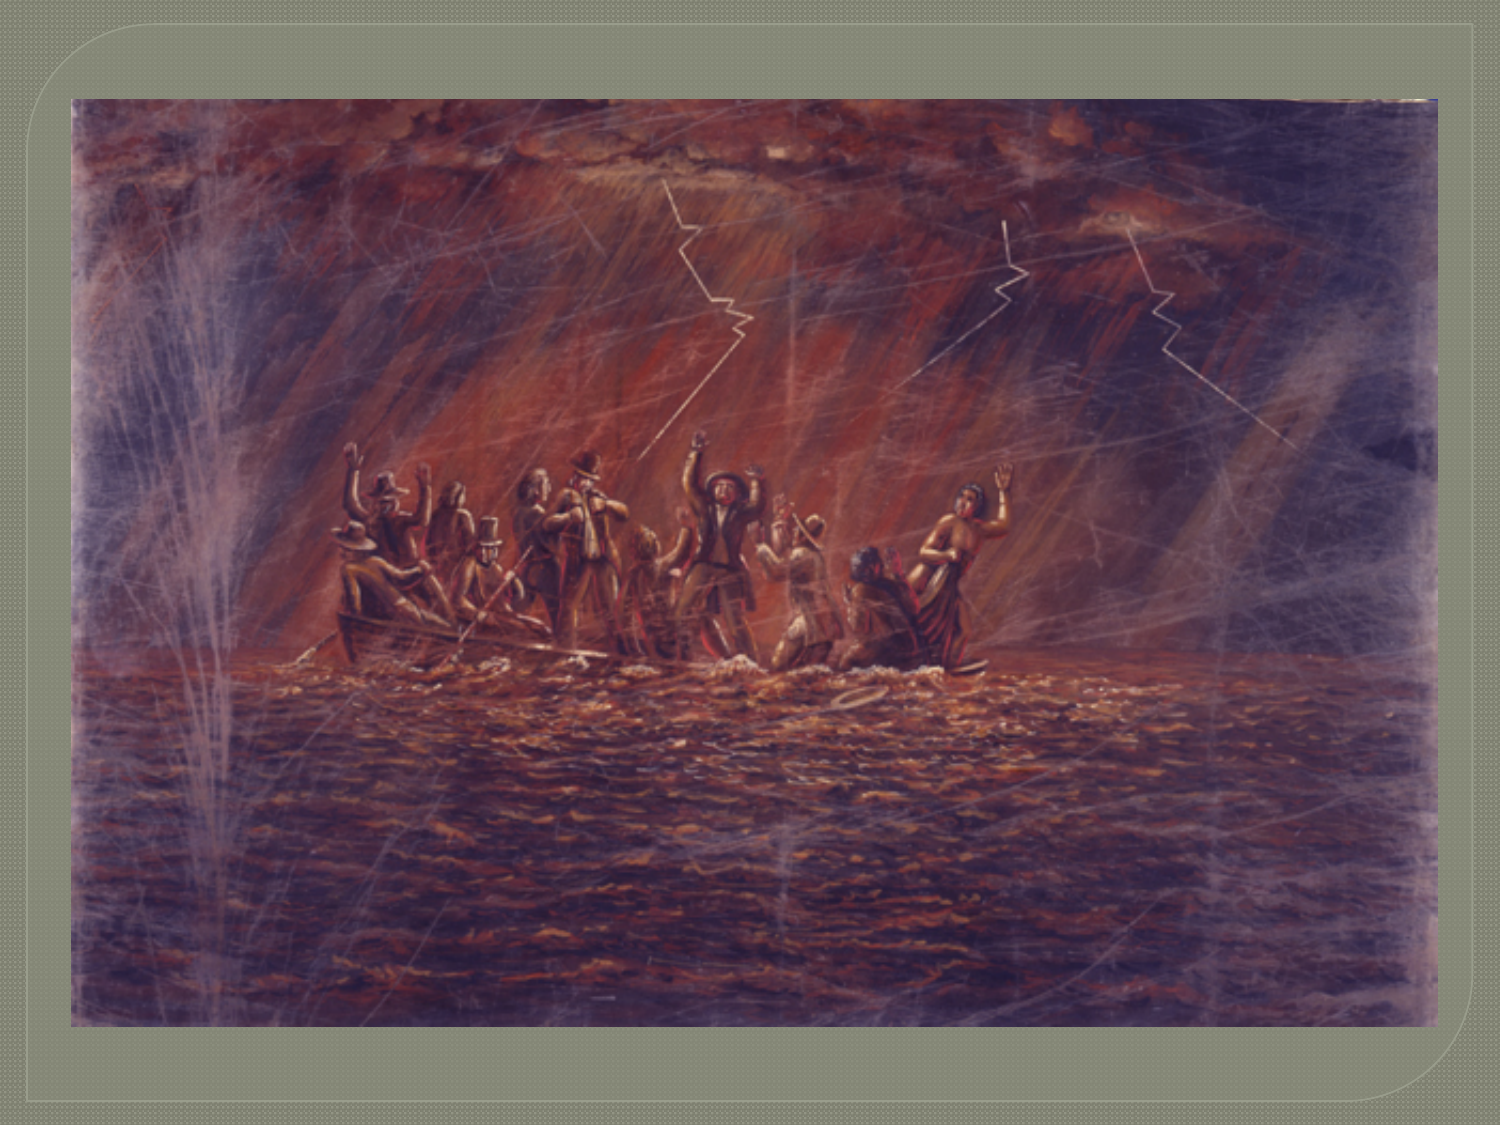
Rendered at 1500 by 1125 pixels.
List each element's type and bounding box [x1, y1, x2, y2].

list [71, 99, 1438, 1027]
